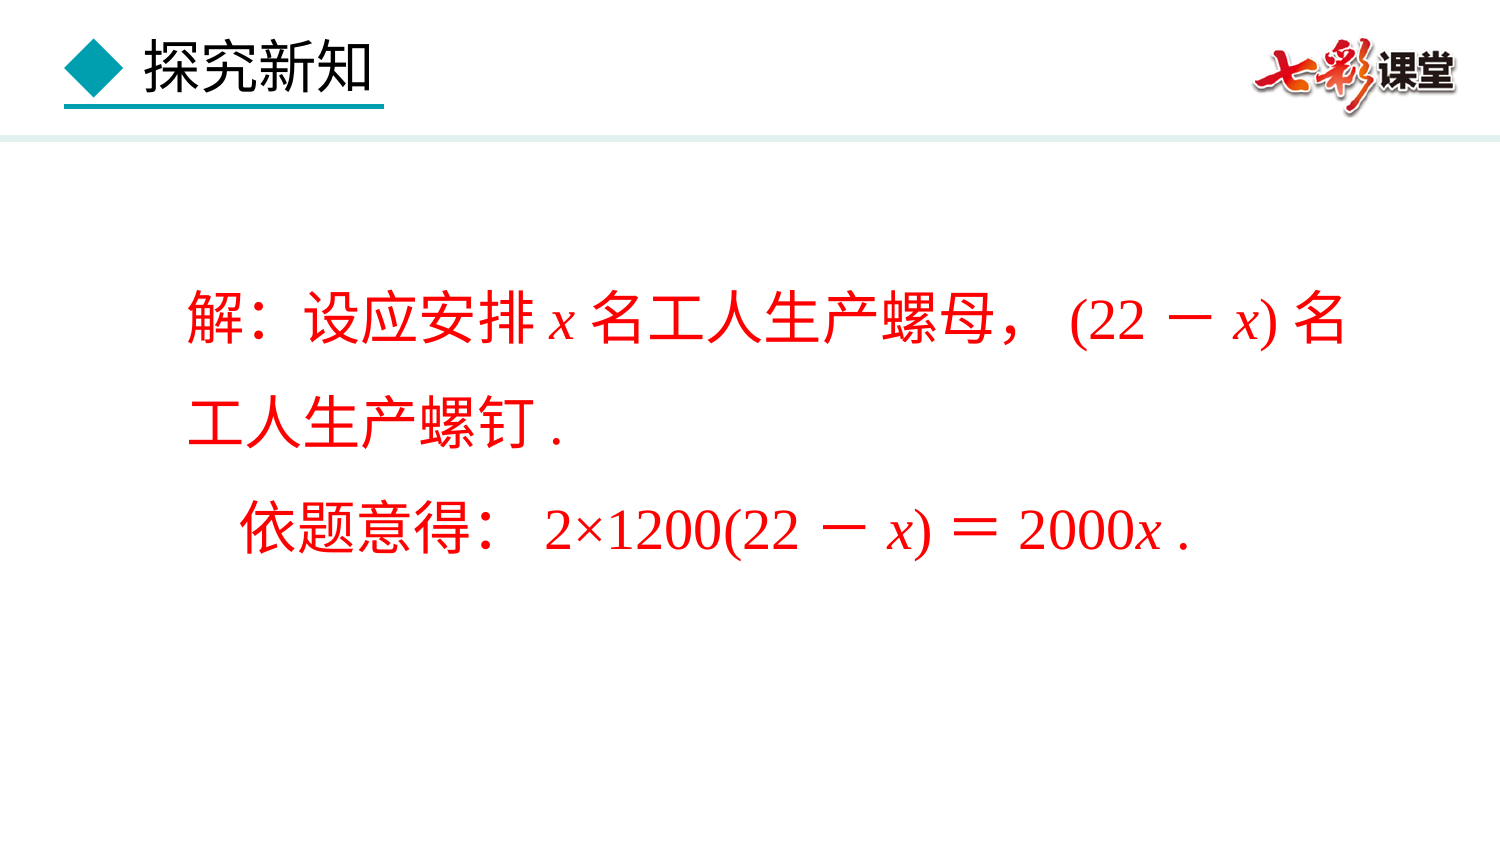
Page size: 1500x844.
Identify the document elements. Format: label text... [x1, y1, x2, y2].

picture [1249, 32, 1461, 118]
text_box 解：设应安排x名工人生产螺母，(22－x)名工人生产螺钉. 依题意得：2×1200(22－x)＝2000x . [171, 238, 1409, 569]
